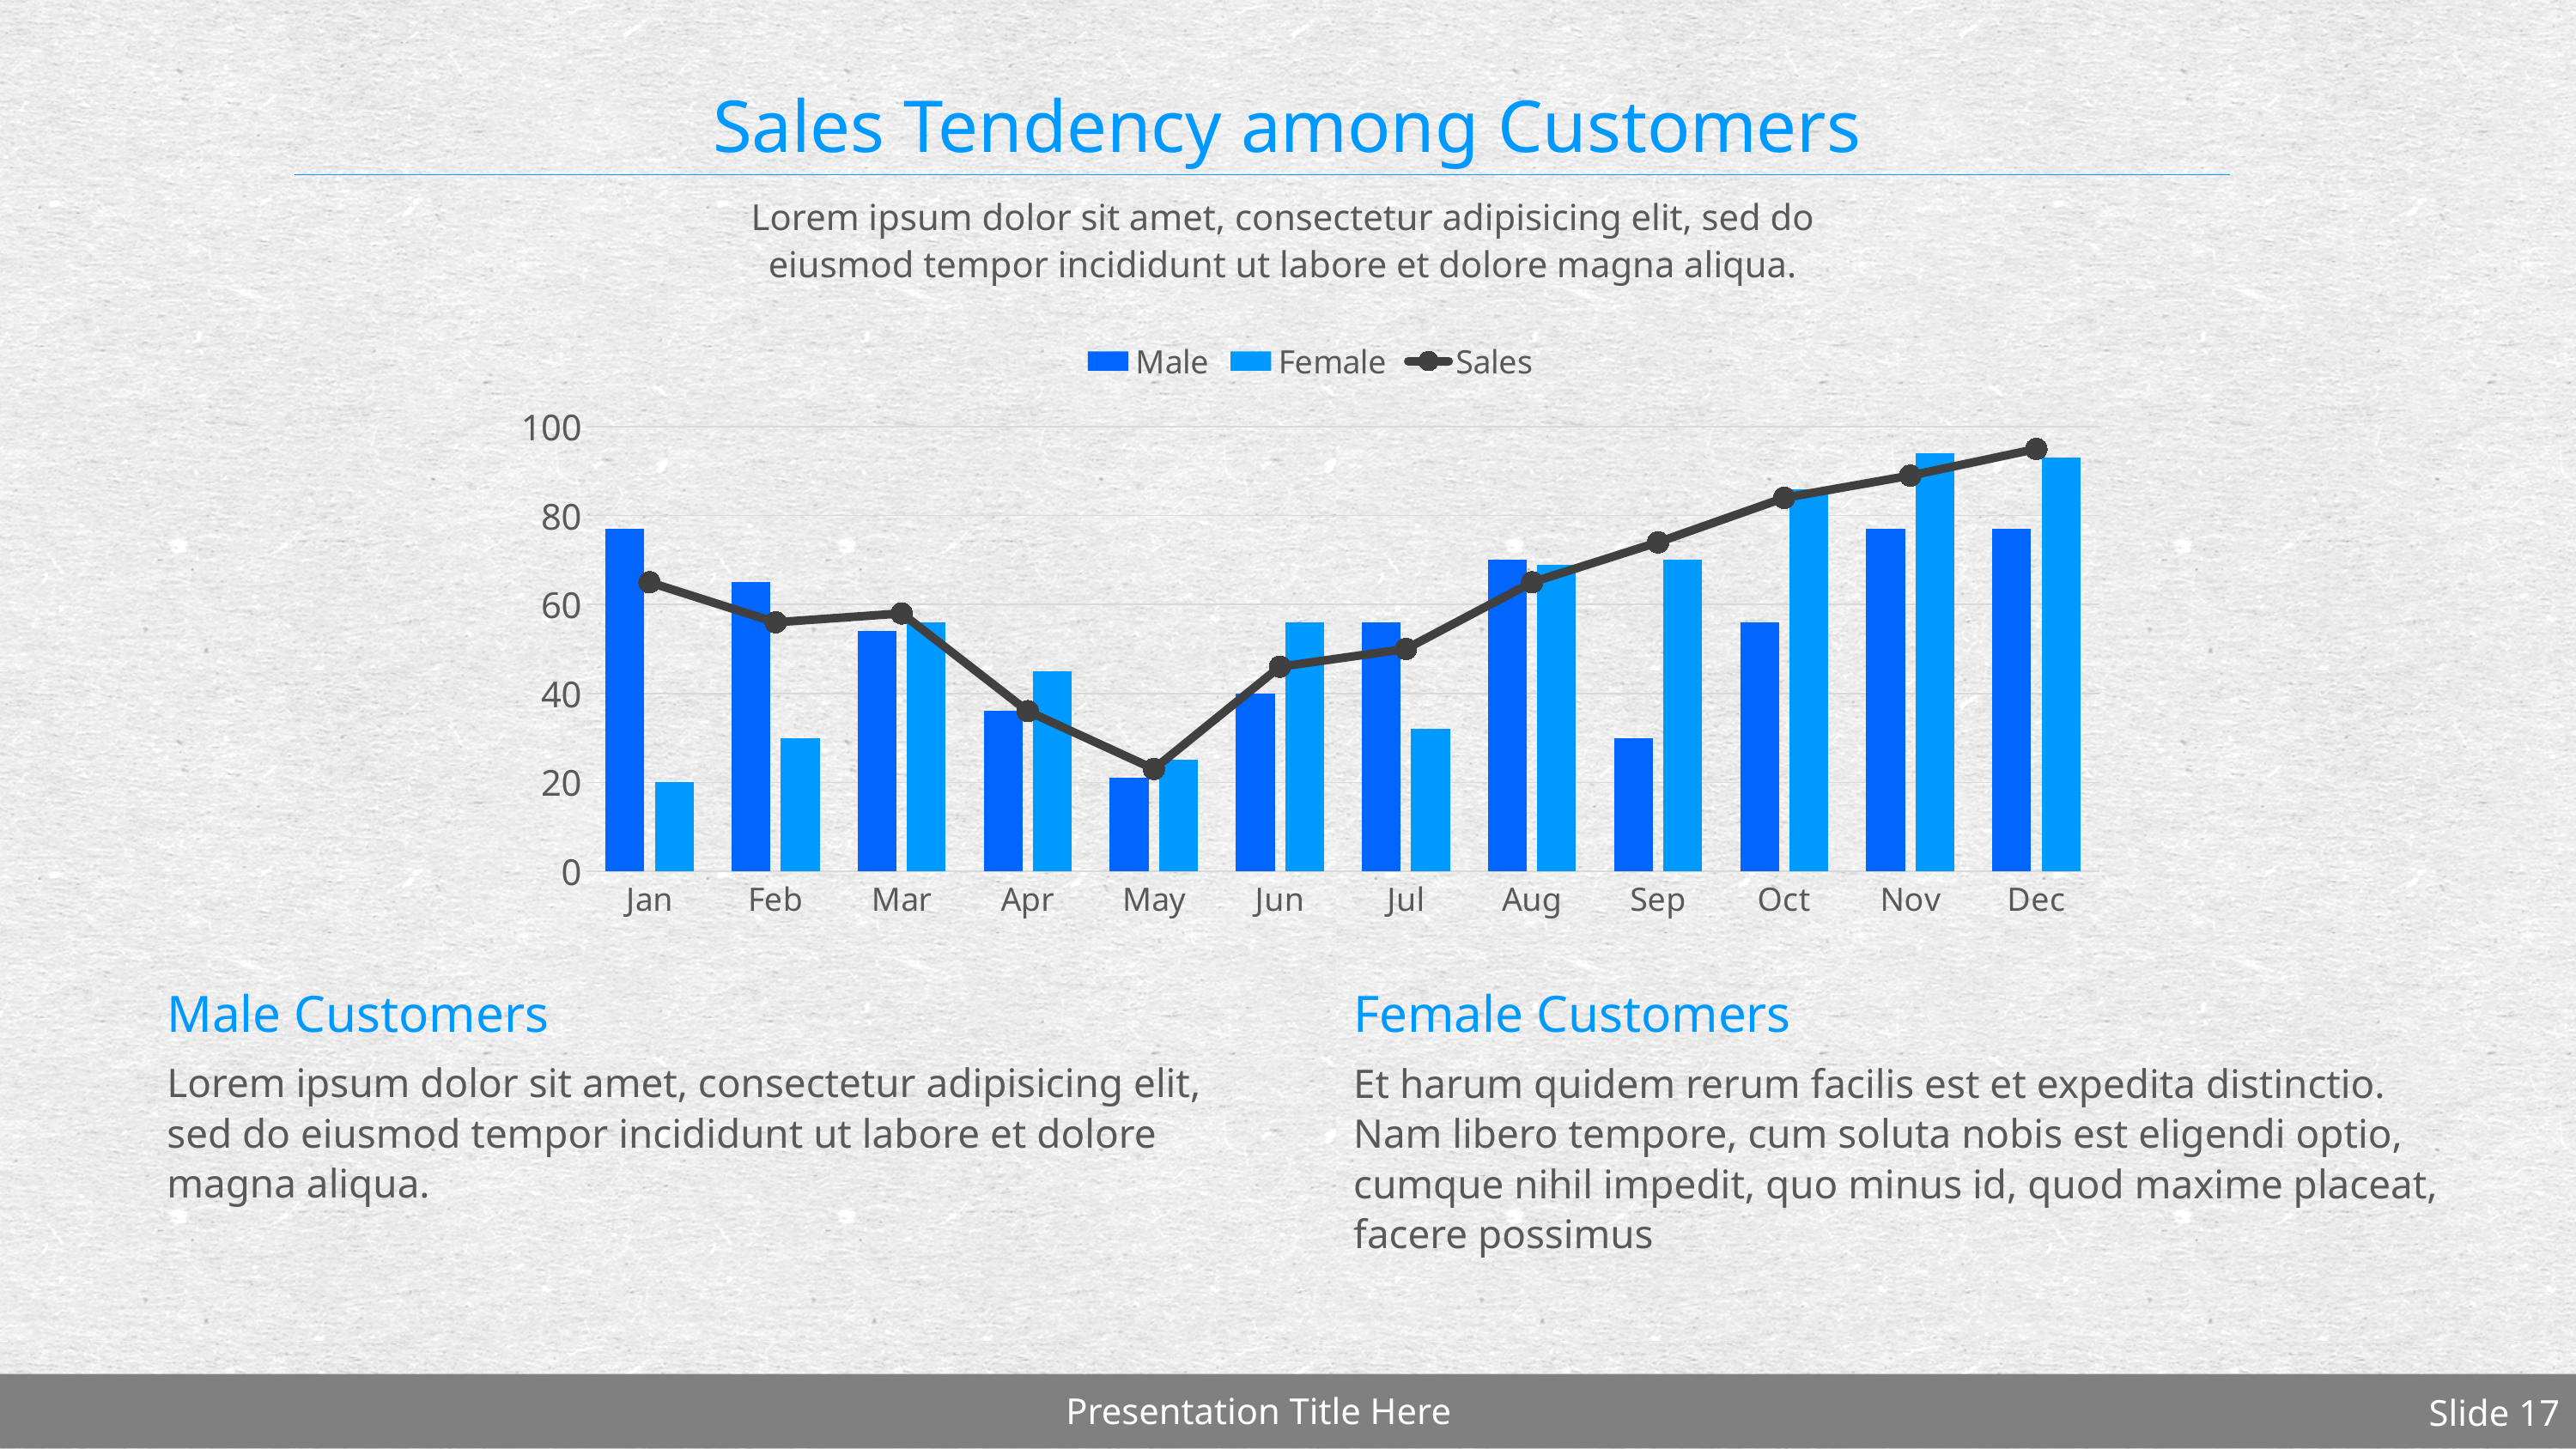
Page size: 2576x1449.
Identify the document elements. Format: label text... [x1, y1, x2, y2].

slide_number Slide 17 [1993, 1384, 2573, 1432]
subtitle Lorem ipsum dolor sit amet, consectetur adipisicing elit, sed do eiusmod tempor incididunt ut labore et dolore magna aliqua. [44, 184, 2530, 314]
picture [0, 0, 2576, 1373]
footer Presentation Title Here [823, 1383, 1693, 1432]
list Male Customers [154, 976, 1276, 1049]
list Female Customers [1340, 976, 2463, 1049]
title Sales Tendency among Customers [44, 65, 2530, 175]
list Lorem ipsum dolor sit amet, consectetur adipisicing elit, sed do eiusmod tempor incididunt ut labore et dolore magna aliqua. [154, 1049, 1276, 1340]
list Et harum quidem rerum facilis est et expedita distinctio. Nam libero tempore, cum soluta nobis est eligendi optio, cumque nihil impedit, quo minus id, quod maxime placeat, facere possimus [1340, 1049, 2463, 1341]
chart [488, 323, 2133, 933]
